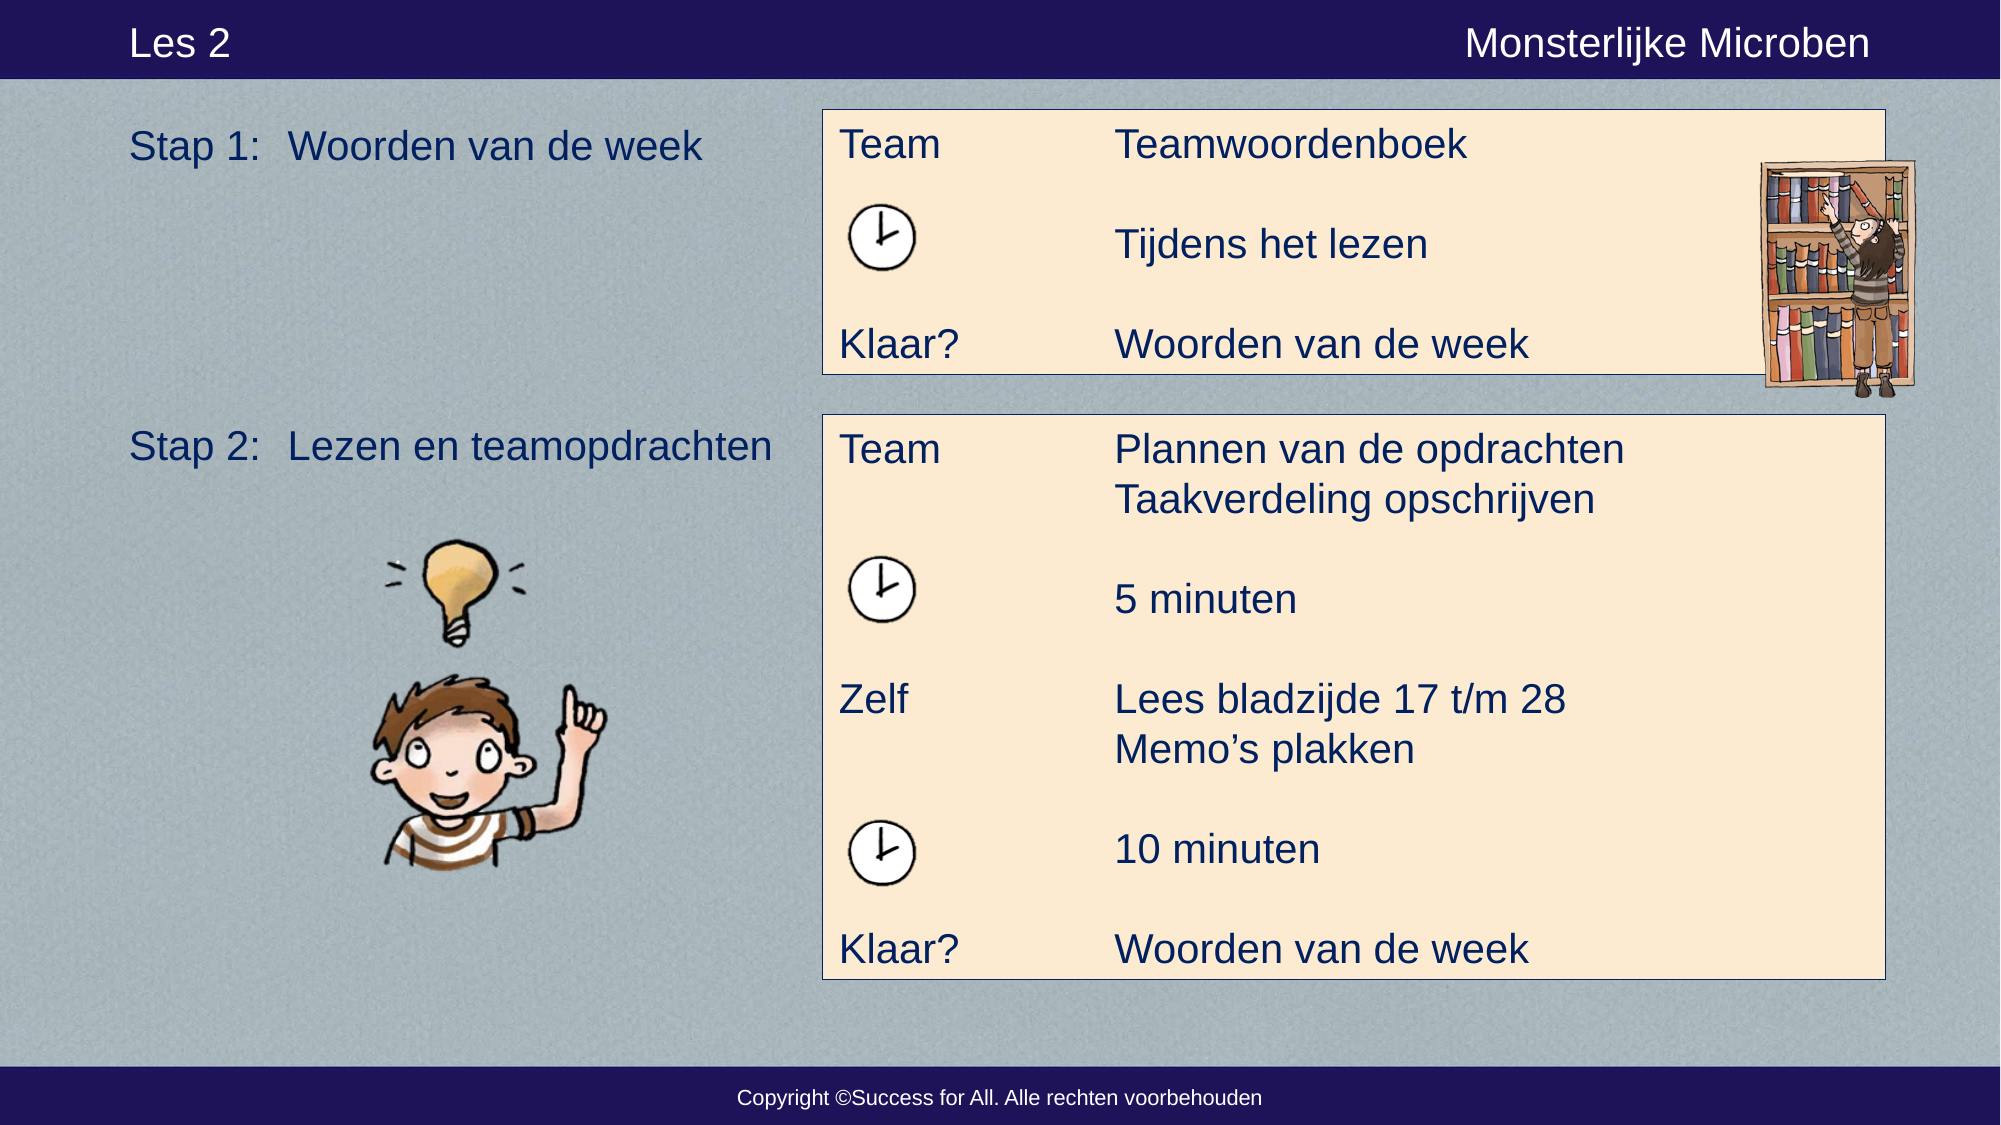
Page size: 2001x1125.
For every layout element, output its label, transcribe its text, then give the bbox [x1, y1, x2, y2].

picture [0, 0, 2001, 1125]
text_box Copyright ©Success for All. Alle rechten voorbehouden [0, 1076, 2000, 1125]
text_box Les 2 [114, 8, 354, 73]
text_box Team Teamwoordenboek Tijdens het lezen Klaar? Woorden van de week [822, 109, 1886, 375]
text_box Monsterlijke Microben [999, 8, 1886, 73]
text_box Stap 1: Woorden van de week Stap 2: Lezen en teamopdrachten [114, 111, 907, 527]
text_box Team Plannen van de opdrachten Taakverdeling opschrijven 5 minuten Zelf Lees bladzijde 17 t/m 28 Memo’s plakken 10 minuten Klaar? Woorden van de week [822, 414, 1886, 980]
